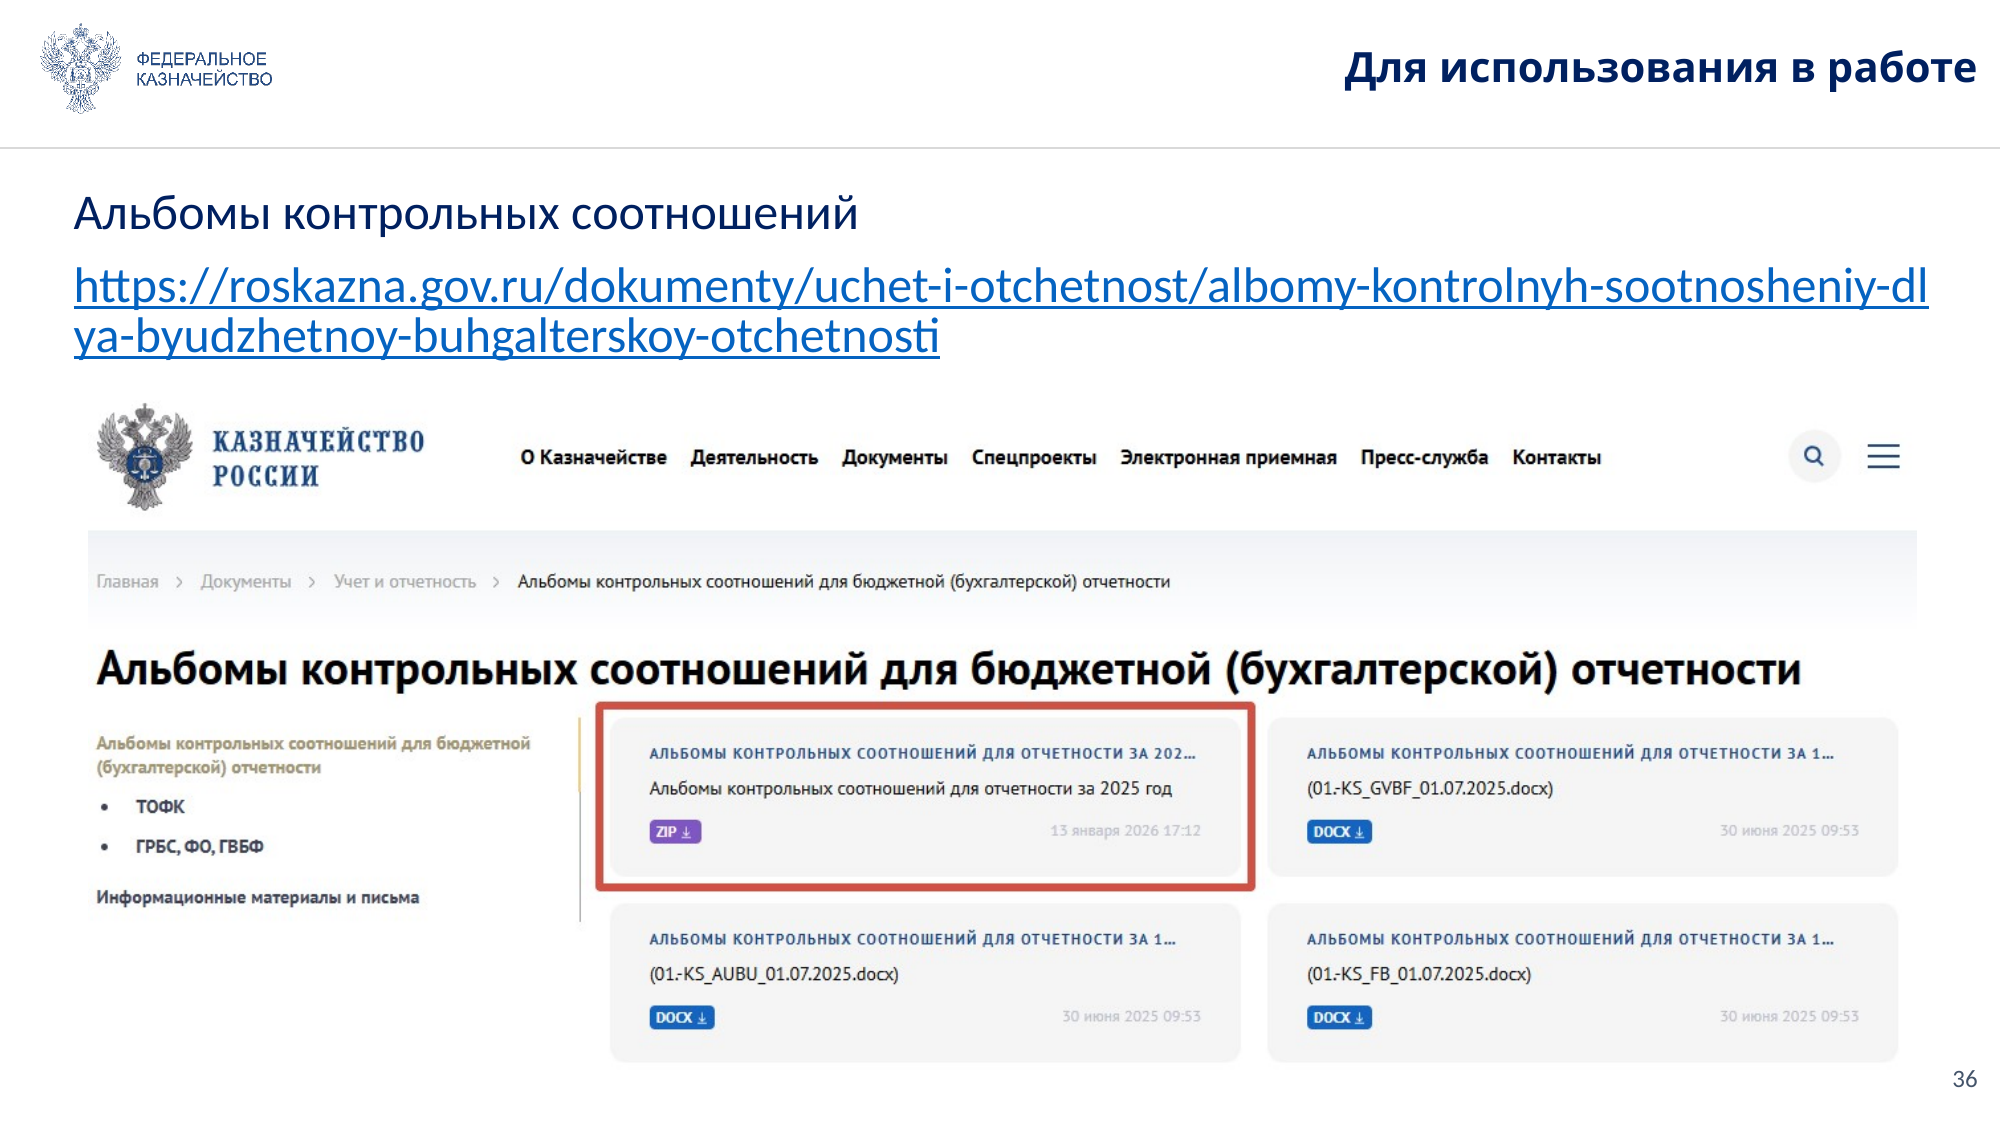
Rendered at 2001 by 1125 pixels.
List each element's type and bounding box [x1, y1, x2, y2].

text_box [58, 172, 1947, 320]
picture [88, 390, 1917, 1072]
picture [40, 23, 272, 114]
slide_number [1517, 1048, 1978, 1107]
title [1028, 0, 1978, 163]
